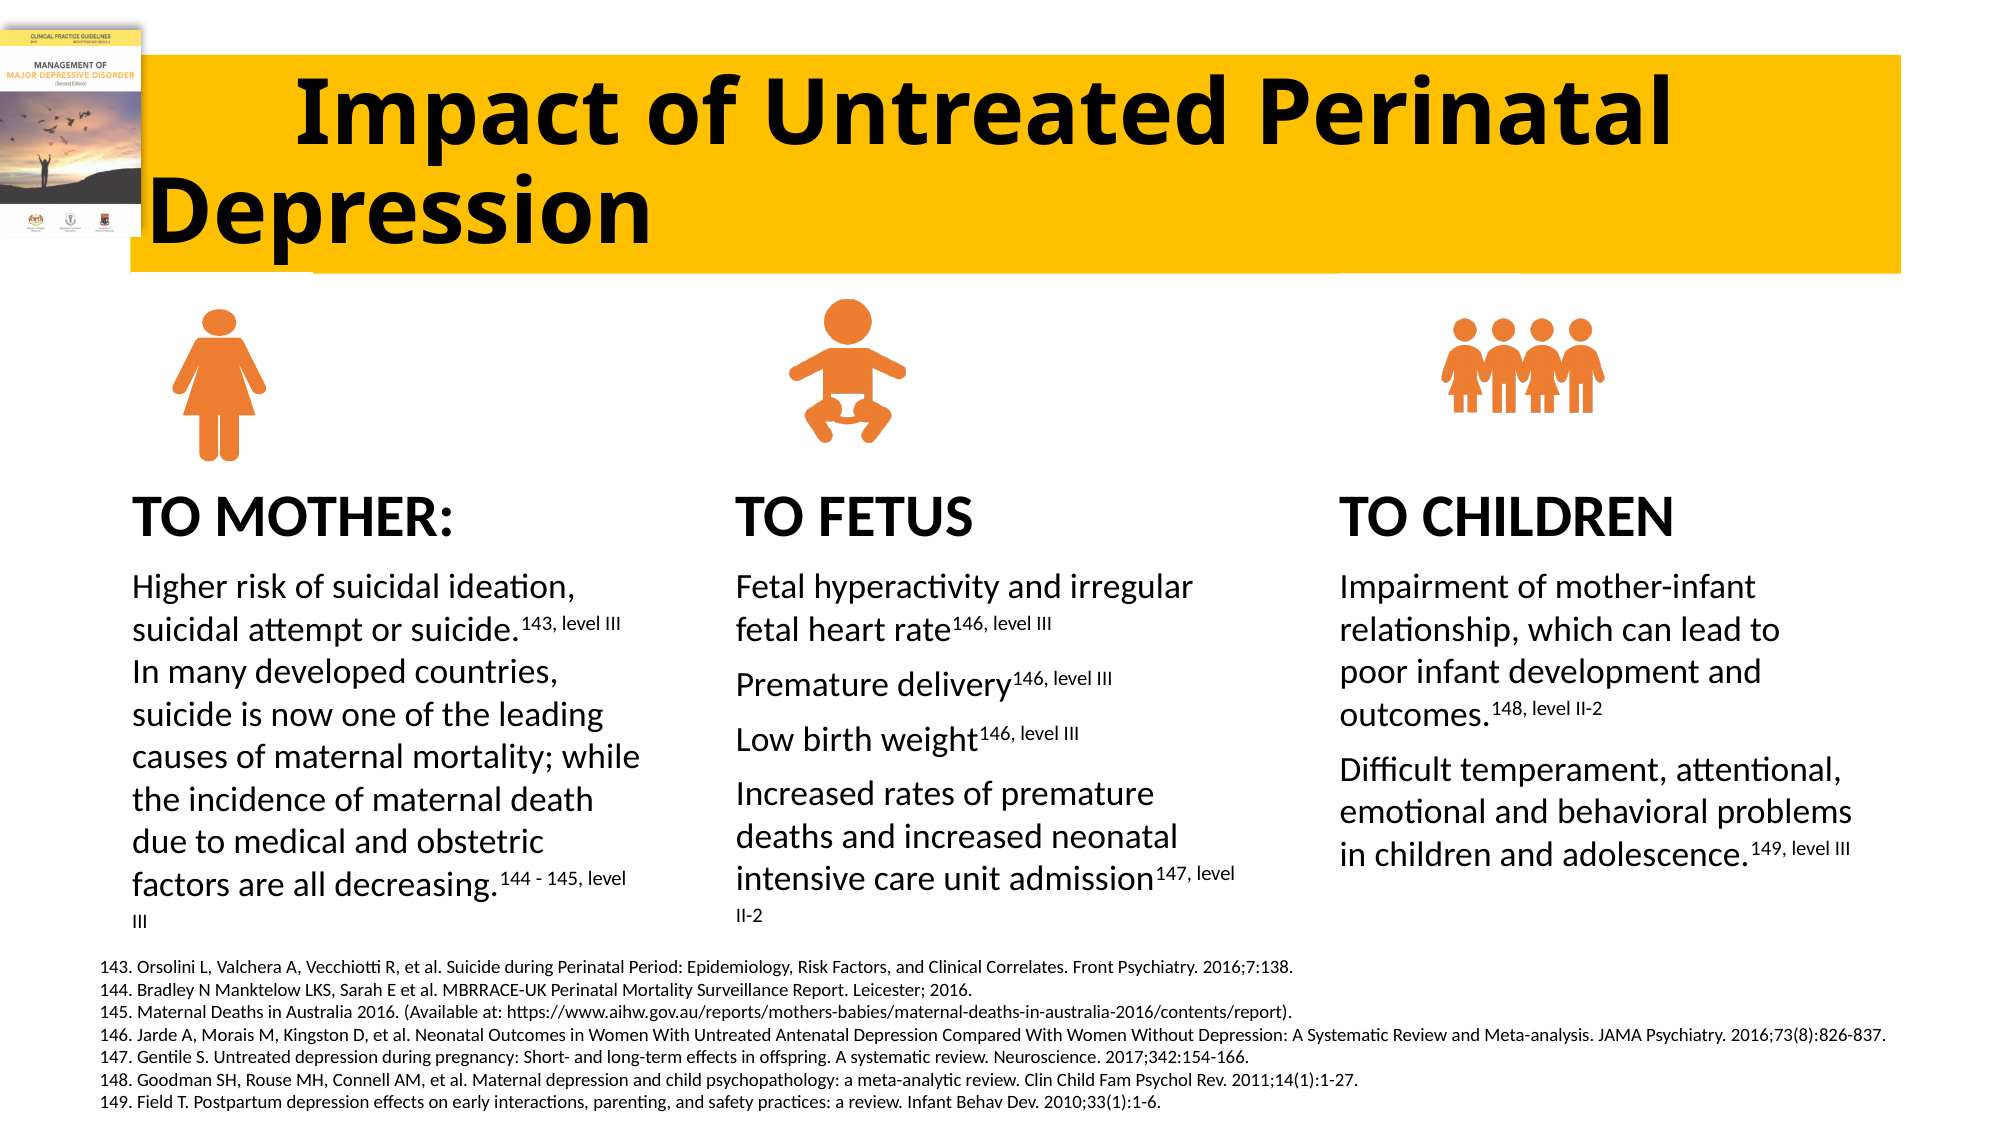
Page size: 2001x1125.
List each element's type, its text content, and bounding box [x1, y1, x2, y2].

text_box 143. Orsolini L, Valchera A, Vecchiotti R, et al. Suicide during Perinatal Period: Epidemiology, Risk Factors, and Clinical Correlates. Front Psychiatry. 2016;7:138. 144. Bradley N Manktelow LKS, Sarah E et al. MBRRACE-UK Perinatal Mortality Surveillance Report. Leicester; 2016. 145. Maternal Deaths in Australia 2016. (Available at: https://www.aihw.gov.au/reports/mothers-babies/maternal-deaths-in-australia-2016/contents/report). 146. Jarde A, Morais M, Kingston D, et al. Neonatal Outcomes in Women With Untreated Antenatal Depression Compared With Women Without Depression: A Systematic Review and Meta-analysis. JAMA Psychiatry. 2016;73(8):826-837. 147. Gentile S. Untreated depression during pregnancy: Short- and long-term effects in offspring. A systematic review. Neuroscience. 2017;342:154-166. 148. Goodman SH, Rouse MH, Connell AM, et al. Maternal depression and child psychopathology: a meta-analytic review. Clin Child Fam Psychol Rev. 2011;14(1):1-27. 149. Field T. Postpartum depression effects on early interactions, parenting, and safety practices: a review. Infant Behav Dev. 2010;33(1):1-6. [84, 947, 1916, 1120]
title Impact of Untreated Perinatal Depression [130, 54, 1901, 274]
picture [1429, 276, 1614, 460]
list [130, 273, 1856, 949]
picture [0, 30, 141, 237]
